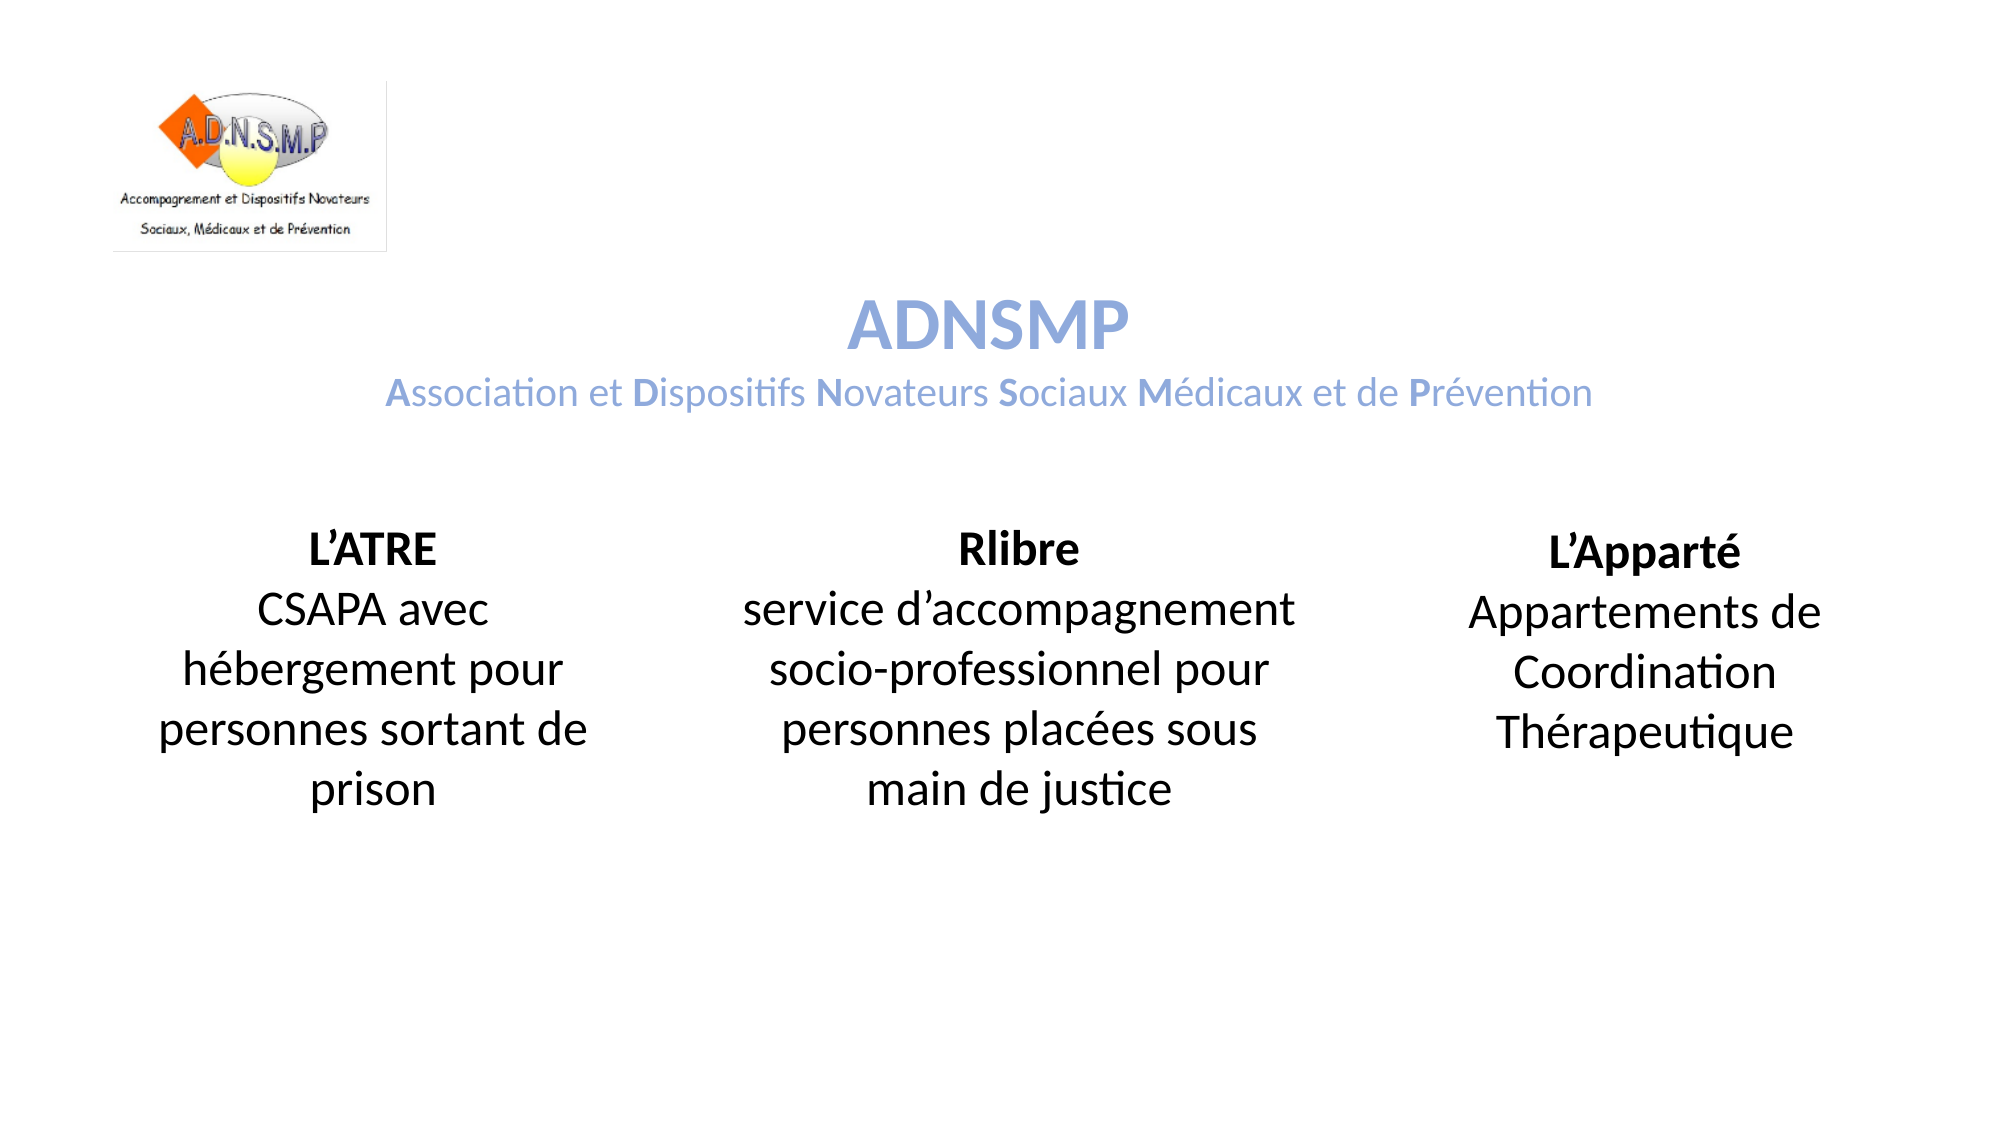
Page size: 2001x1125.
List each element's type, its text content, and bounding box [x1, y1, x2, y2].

picture [113, 81, 388, 253]
text_box L’Apparté Appartements de Coordination Thérapeutique [1425, 511, 1866, 766]
text_box L’ATRE CSAPA avec hébergement pour personnes sortant de prison [113, 508, 634, 823]
text_box ADNSMP Association et Dispositifs Novateurs Sociaux Médicaux et de Prévention [365, 267, 1614, 422]
text_box Rlibre service d’accompagnement socio-professionnel pour personnes placées sous main de justice [716, 508, 1323, 823]
